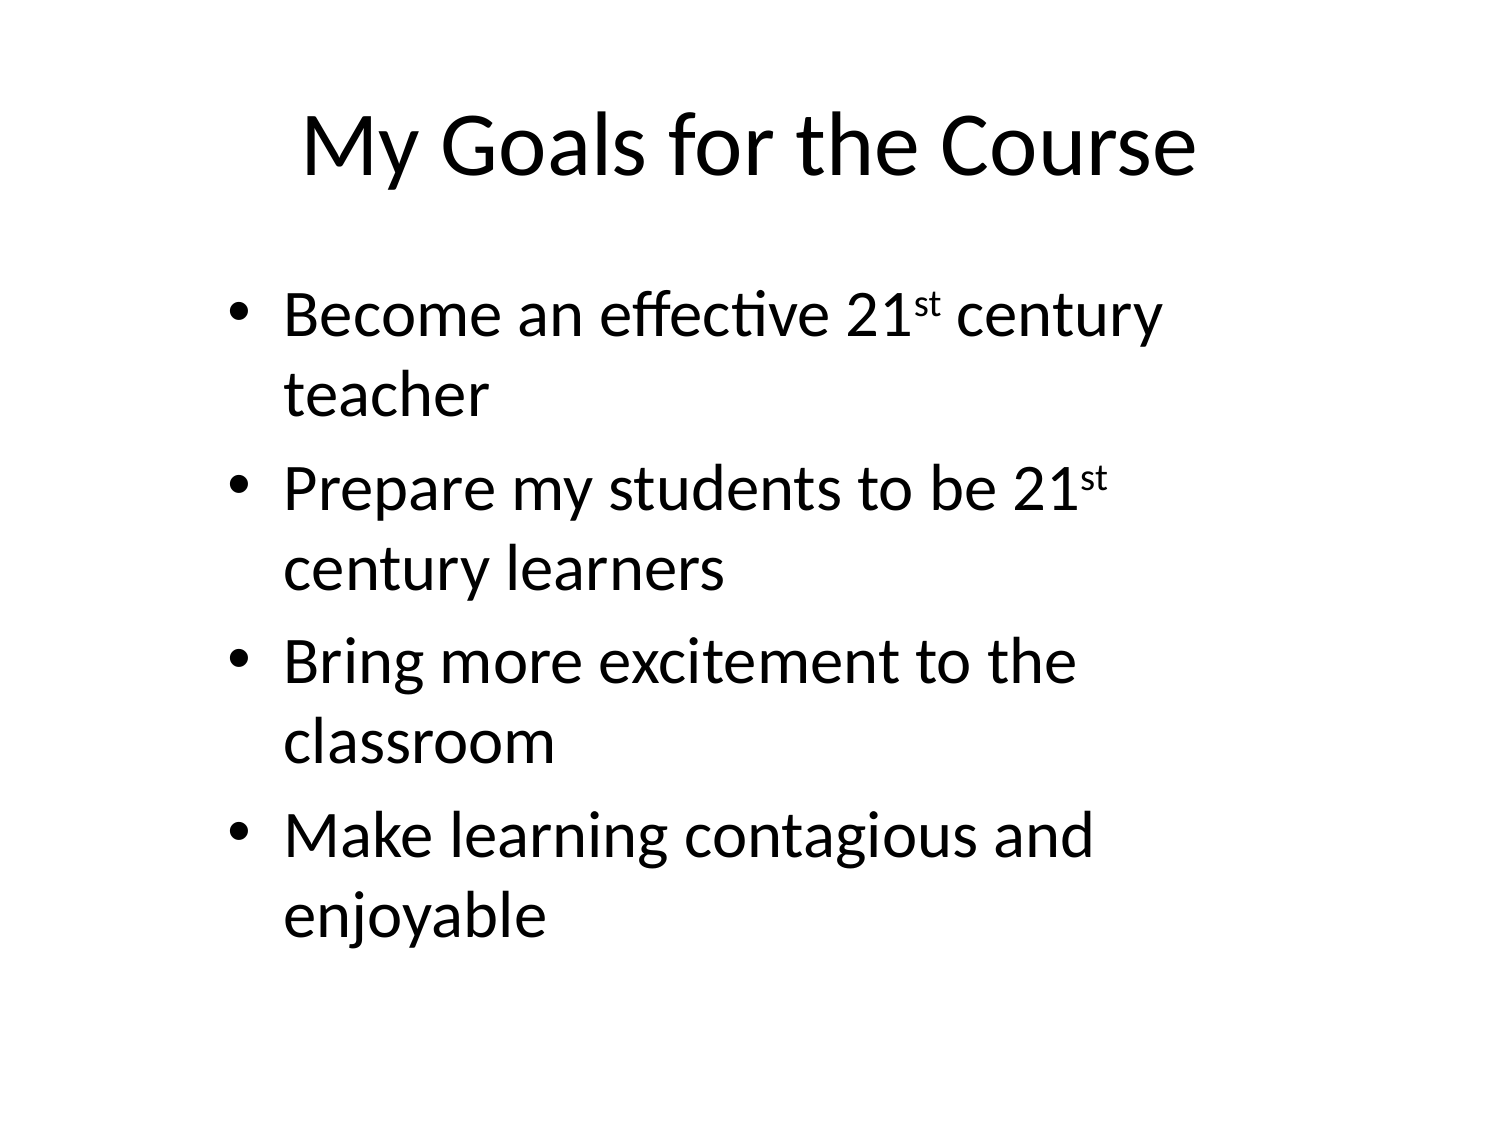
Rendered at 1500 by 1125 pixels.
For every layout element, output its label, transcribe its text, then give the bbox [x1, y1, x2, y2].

text_box Become an effective 21st century teacher Prepare my students to be 21st century learners Bring more excitement to the classroom Make learning contagious and enjoyable [212, 262, 1313, 1005]
title My Goals for the Course [75, 45, 1425, 233]
